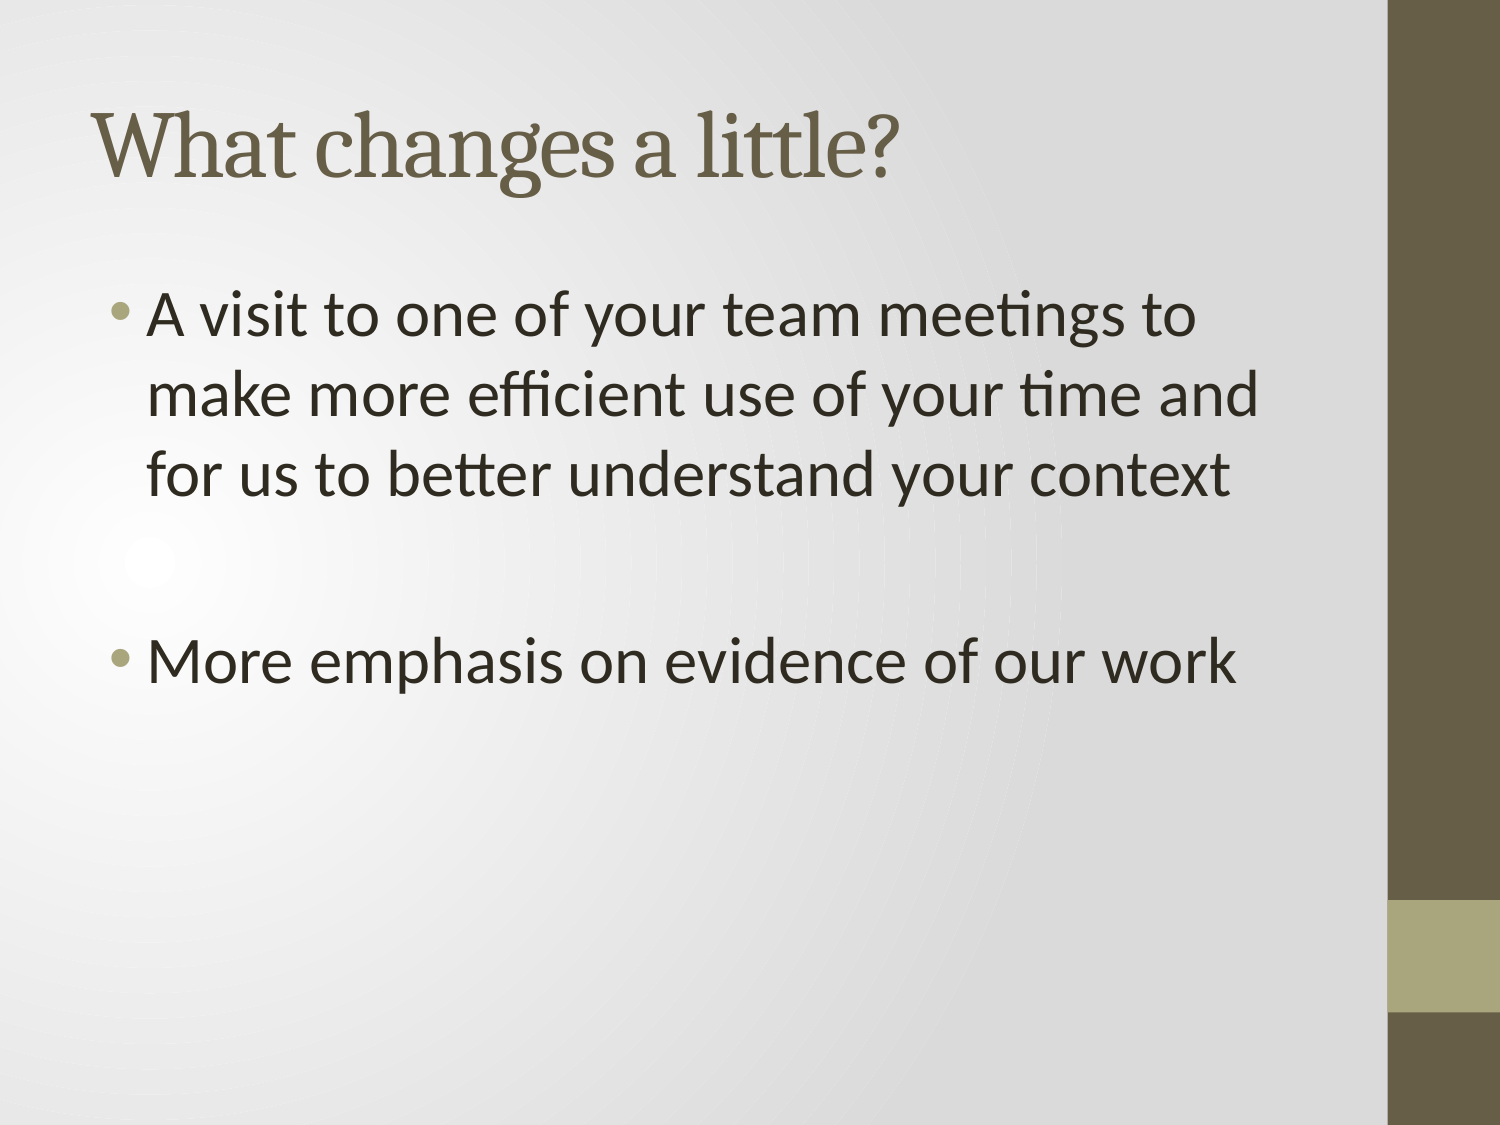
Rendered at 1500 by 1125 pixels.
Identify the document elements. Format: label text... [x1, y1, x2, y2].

title What changes a little? [75, 45, 1325, 233]
list A visit to one of your team meetings to make more efficient use of your time and for us to better understand your context More emphasis on evidence of our work [75, 262, 1325, 1050]
